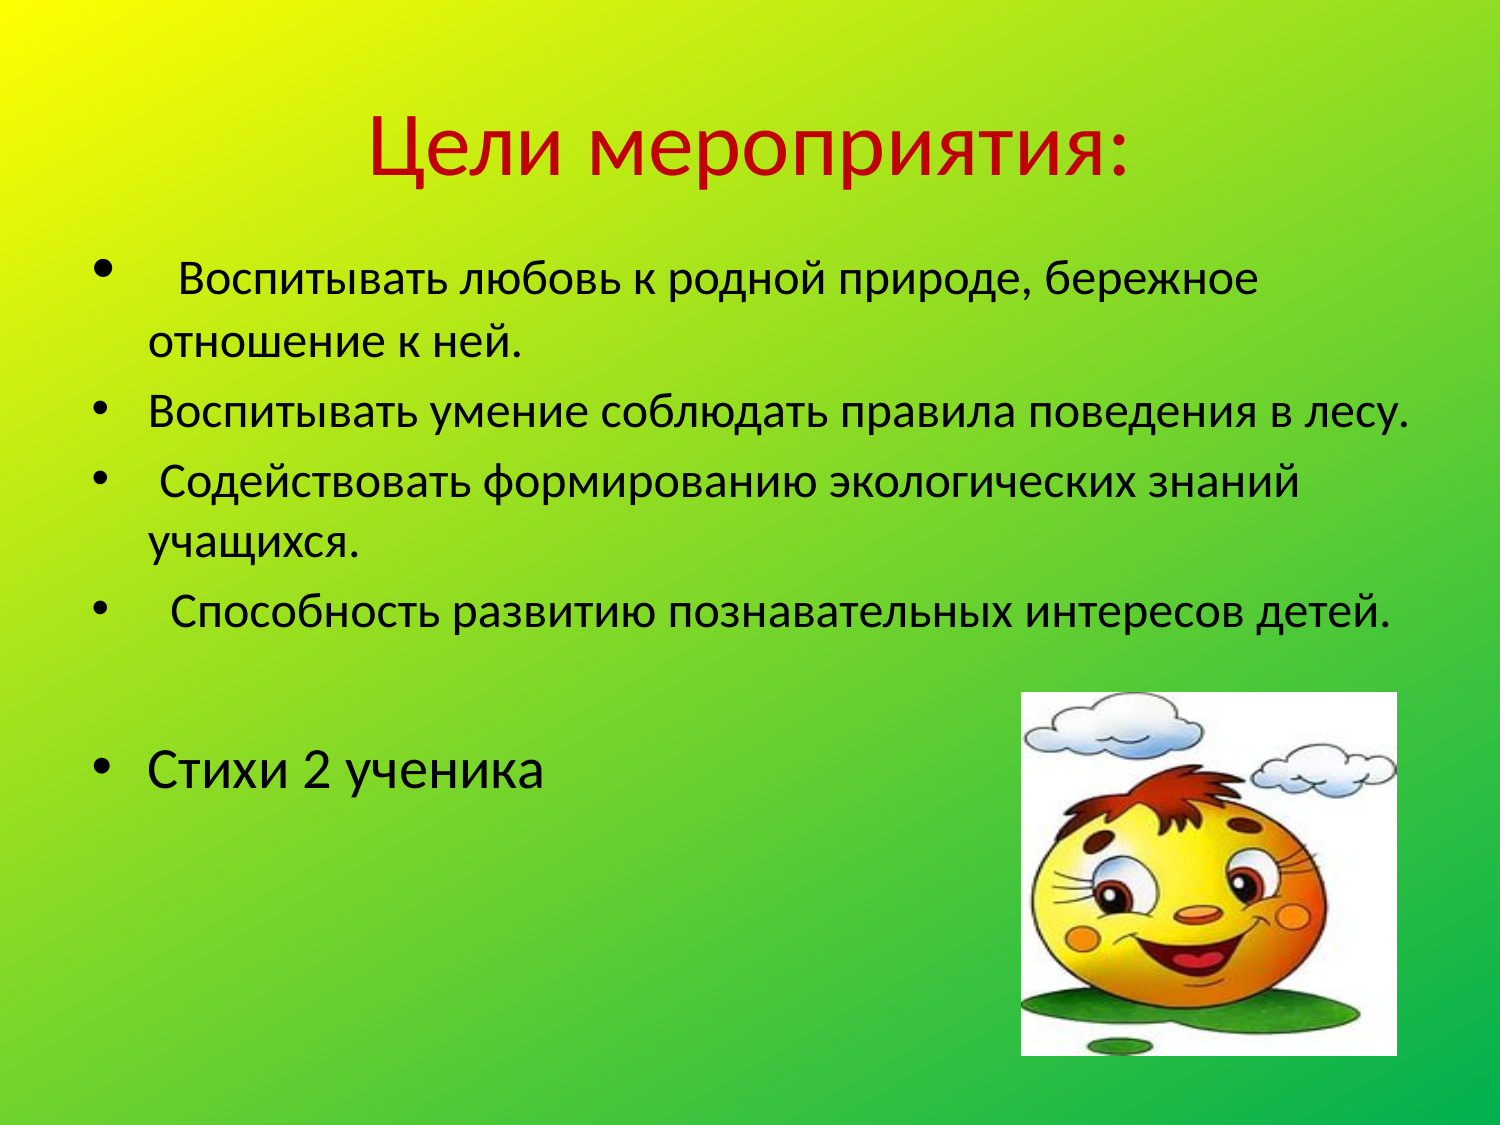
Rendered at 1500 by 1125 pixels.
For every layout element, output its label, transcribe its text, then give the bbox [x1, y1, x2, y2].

title Цели мероприятия: [75, 45, 1425, 233]
picture [1021, 692, 1397, 1056]
list Воспитывать любовь к родной природе, бережное отношение к ней. Воспитывать умение соблюдать правила поведения в лесу. Содействовать формированию экологических знаний учащихся. Способность развитию познавательных интересов детей. Стихи 2 ученика [76, 219, 1427, 963]
